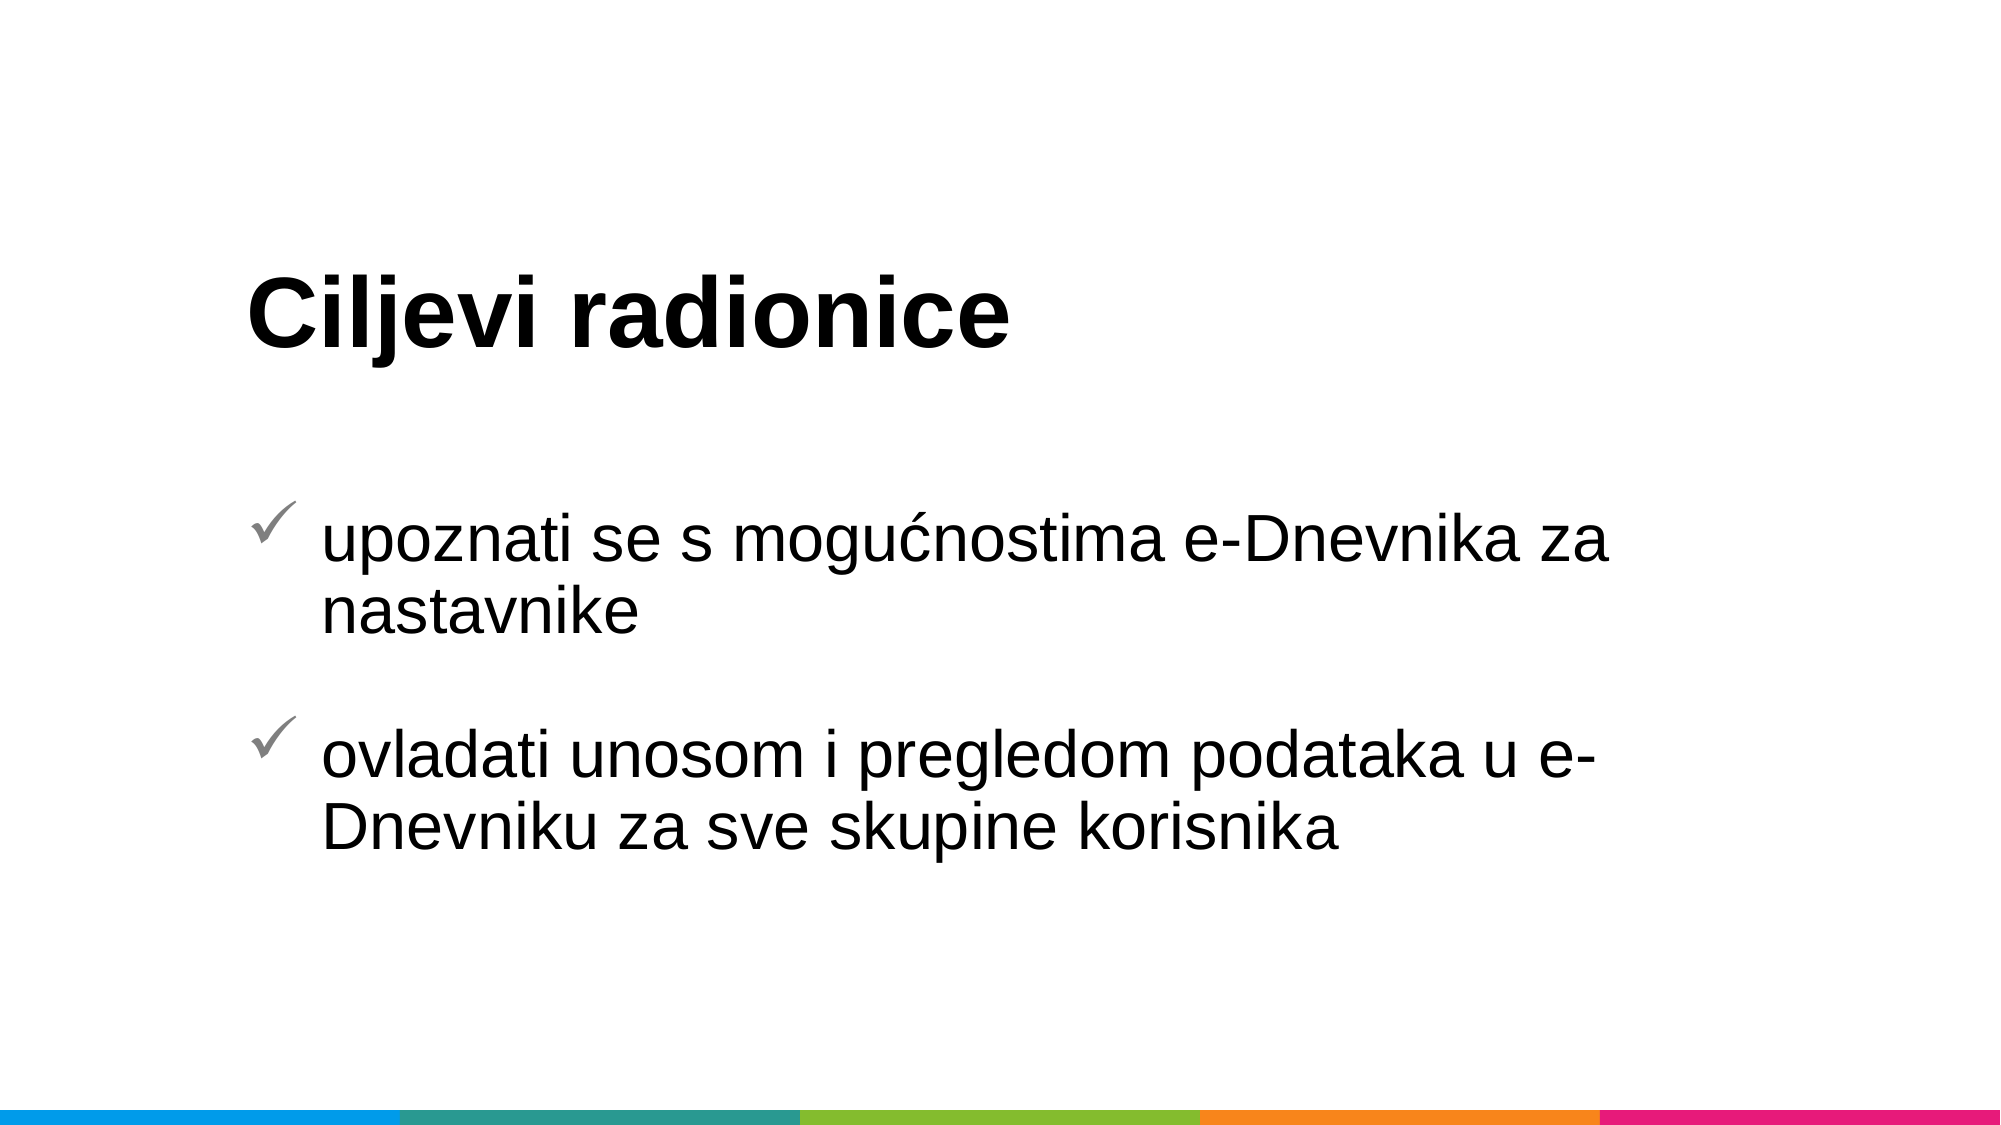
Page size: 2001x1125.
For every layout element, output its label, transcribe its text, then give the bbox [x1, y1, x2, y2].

text_box Ciljevi radionice upoznati se s mogućnostima e-Dnevnika za nastavnike ovladati unosom i pregledom podataka u e-Dnevniku za sve skupine korisnika [231, 202, 1769, 923]
